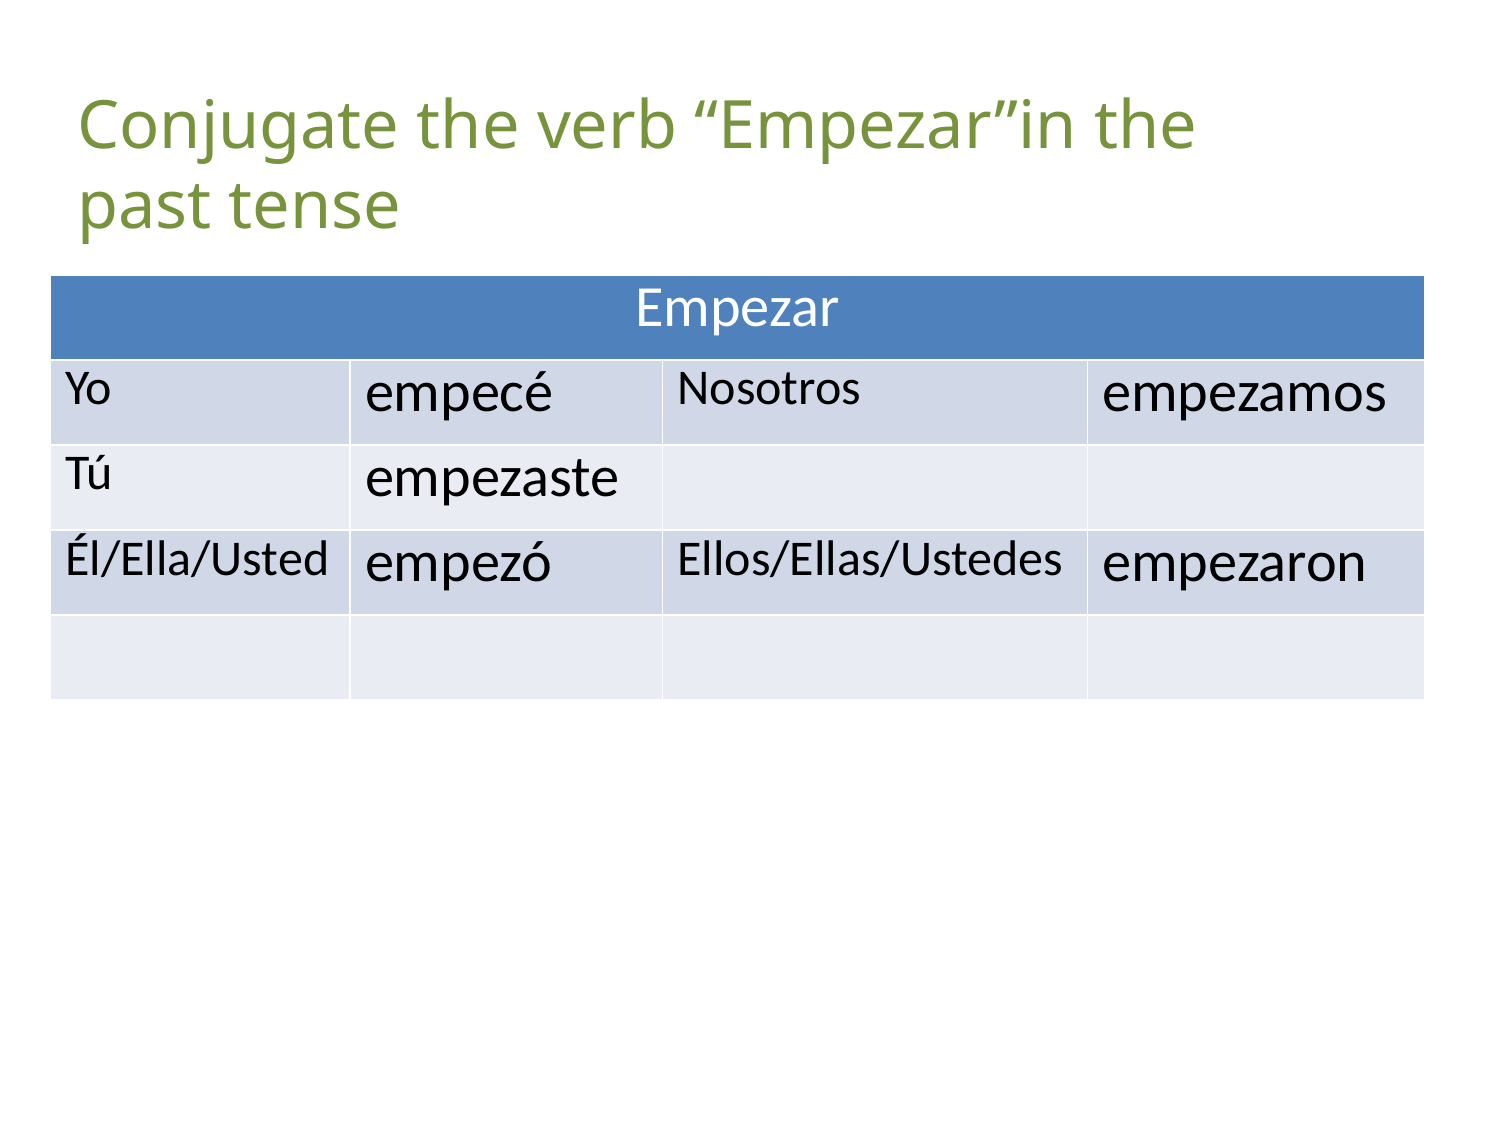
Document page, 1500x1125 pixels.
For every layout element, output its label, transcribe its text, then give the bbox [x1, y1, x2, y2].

table_cell [663, 446, 1087, 529]
table_cell [51, 616, 349, 699]
table_cell empecé [351, 361, 662, 444]
table_cell [663, 616, 1087, 699]
table_header Empezar [51, 276, 1424, 359]
text_box Conjugate the verb “Empezar”in the past tense [62, 74, 1363, 250]
table_cell empezamos [1088, 361, 1424, 444]
table_cell [1088, 616, 1424, 699]
table_cell empezó [351, 531, 662, 614]
table_cell Ellos/Ellas/Ustedes [663, 531, 1087, 614]
table_cell Yo [51, 361, 349, 444]
table_cell [1088, 446, 1424, 529]
table_cell [351, 616, 662, 699]
table_cell Tú [51, 446, 349, 529]
table_cell Nosotros [663, 361, 1087, 444]
table_cell empezaste [351, 446, 662, 529]
table_cell Él/Ella/Usted [51, 531, 349, 614]
table_cell empezaron [1088, 531, 1424, 614]
